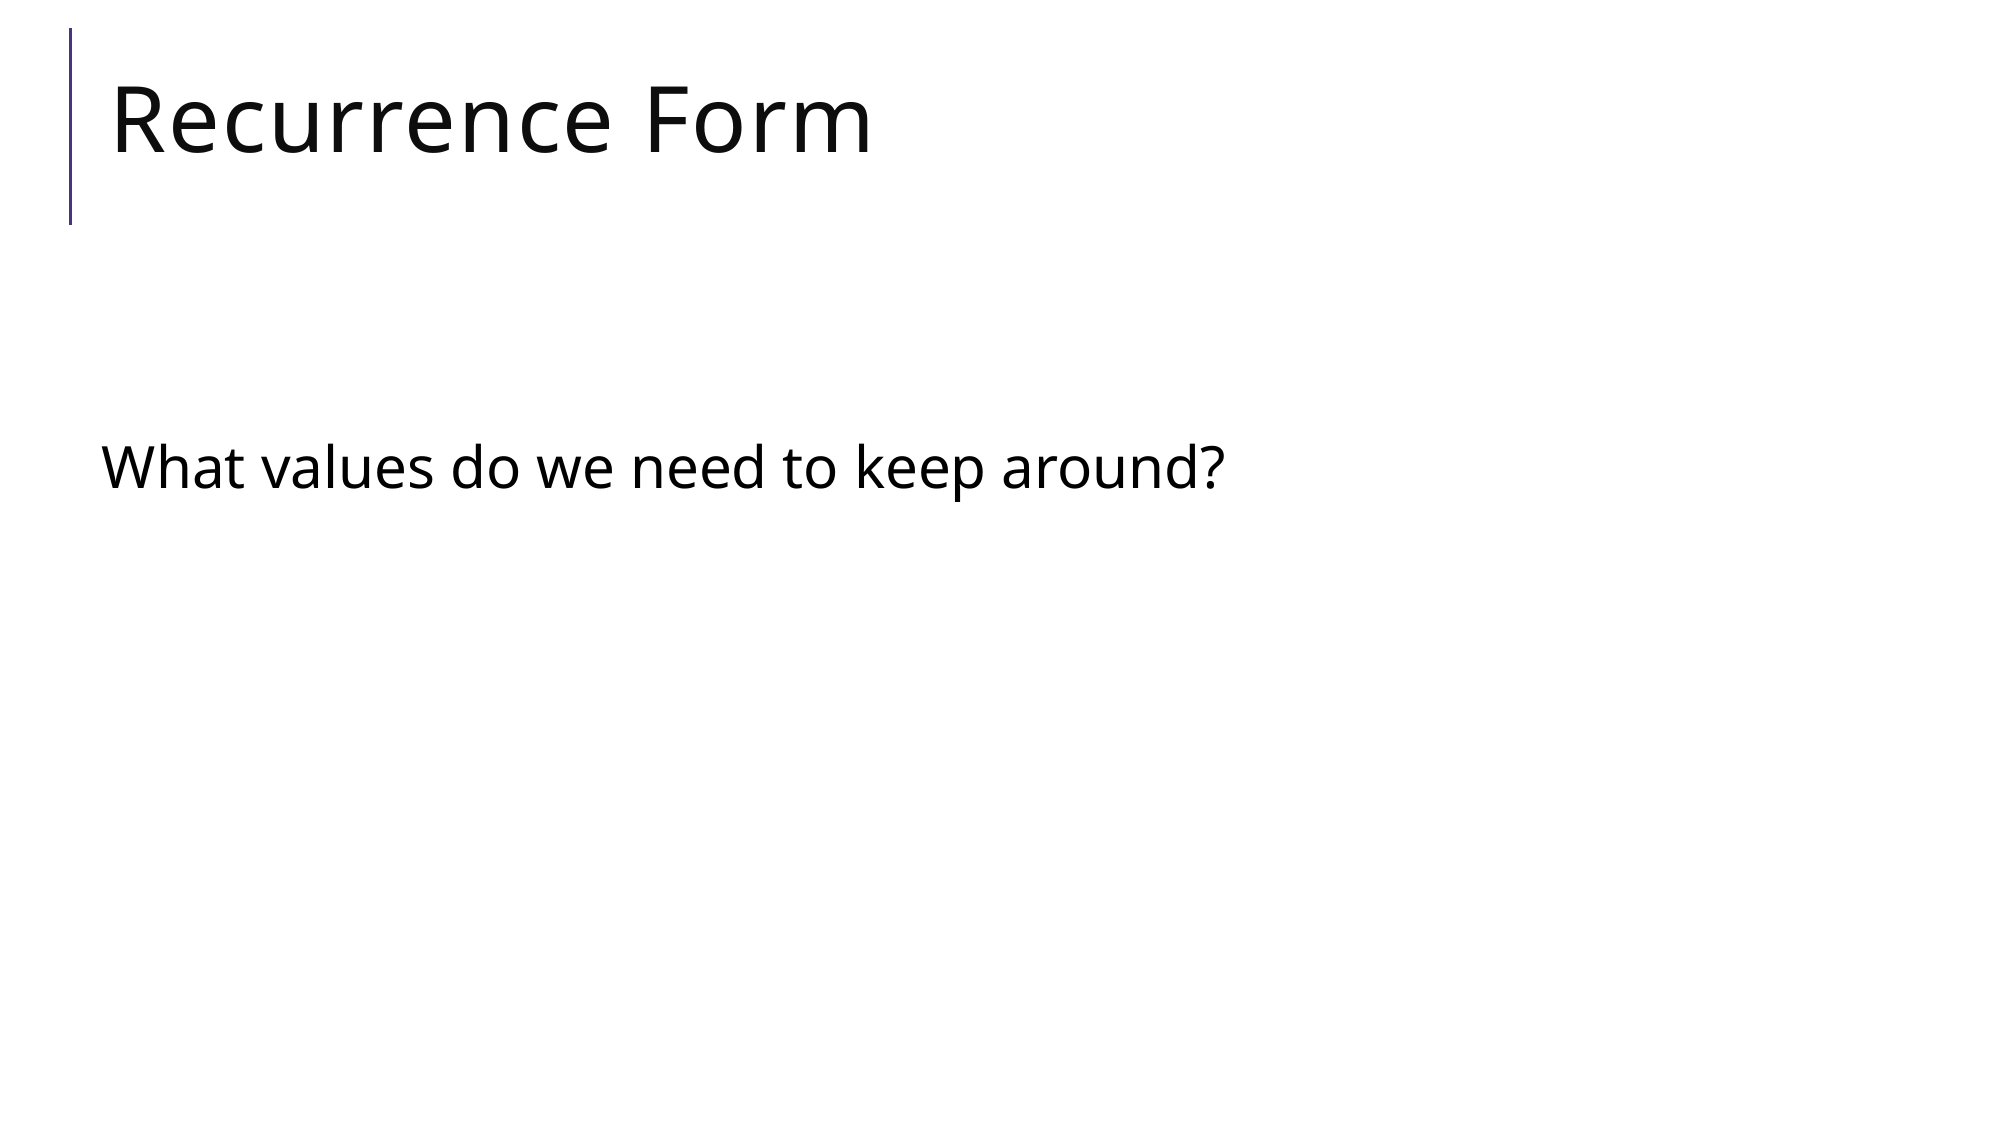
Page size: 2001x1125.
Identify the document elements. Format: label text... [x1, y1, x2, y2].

title Recurrence Form [94, 43, 1930, 210]
